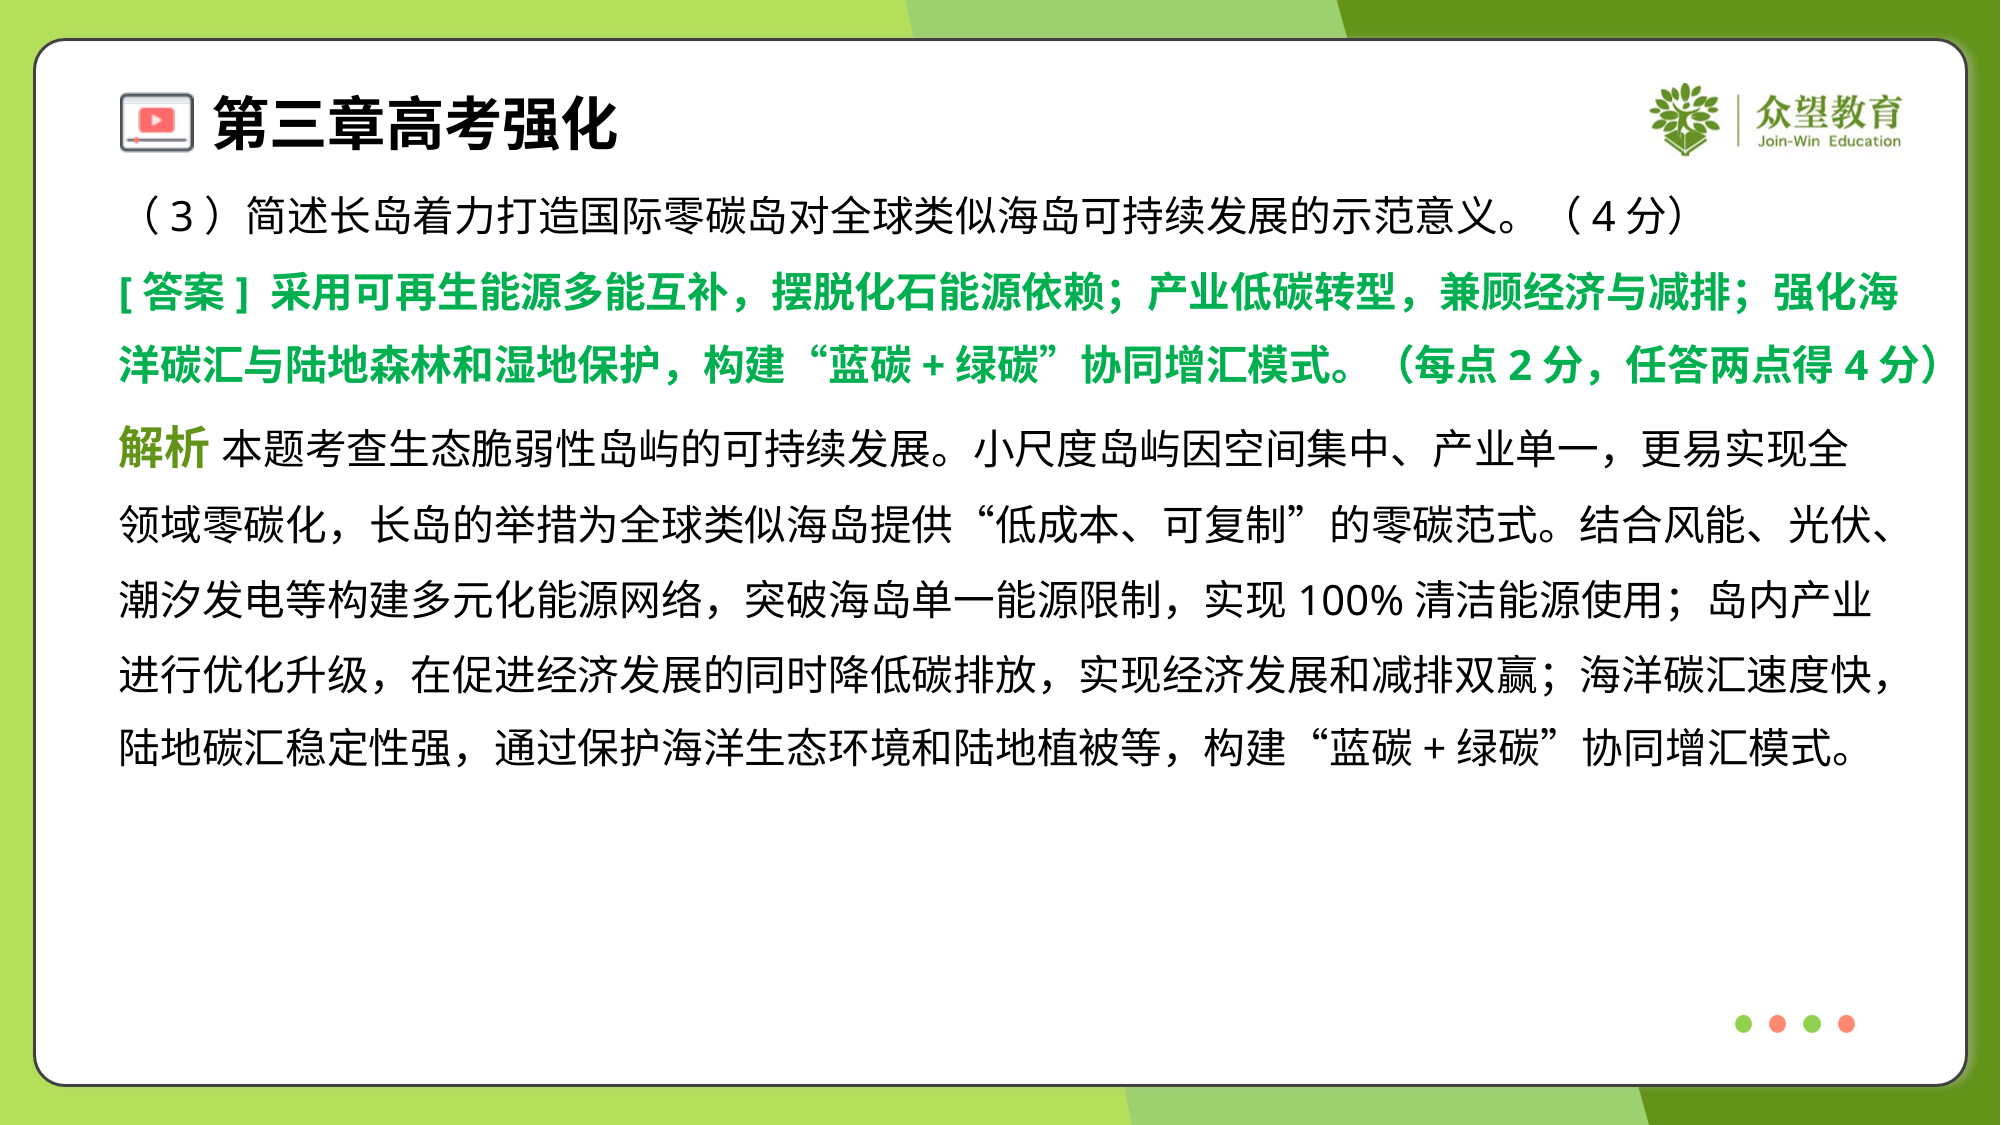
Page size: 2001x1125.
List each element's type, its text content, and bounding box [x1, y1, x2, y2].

text_box 解析 本题考查生态脆弱性岛屿的可持续发展。小尺度岛屿因空间集中、产业单一，更易实现全 领域零碳化，长岛的举措为全球类似海岛提供“低成本、可复制”的零碳范式。结合风能、光伏、 潮汐发电等构建多元化能源网络，突破海岛单一能源限制，实现100%清洁能源使用；岛内产业 进行优化升级，在促进经济发展的同时降低碳排放，实现经济发展和减排双赢；海洋碳汇速度快， 陆地碳汇稳定性强，通过保护海洋生态环境和陆地植被等，构建“蓝碳+绿碳”协同增汇模式。 [118, 396, 1883, 765]
text_box （3）简述长岛着力打造国际零碳岛对全球类似海岛可持续发展的示范意义。（4分） [118, 164, 1883, 232]
text_box [答案] 采用可再生能源多能互补，摆脱化石能源依赖；产业低碳转型，兼顾经济与减排；强化海 洋碳汇与陆地森林和湿地保护，构建“蓝碳+绿碳”协同增汇模式。（每点2分，任答两点得4分） [118, 240, 1883, 382]
picture [0, 0, 2000, 1125]
